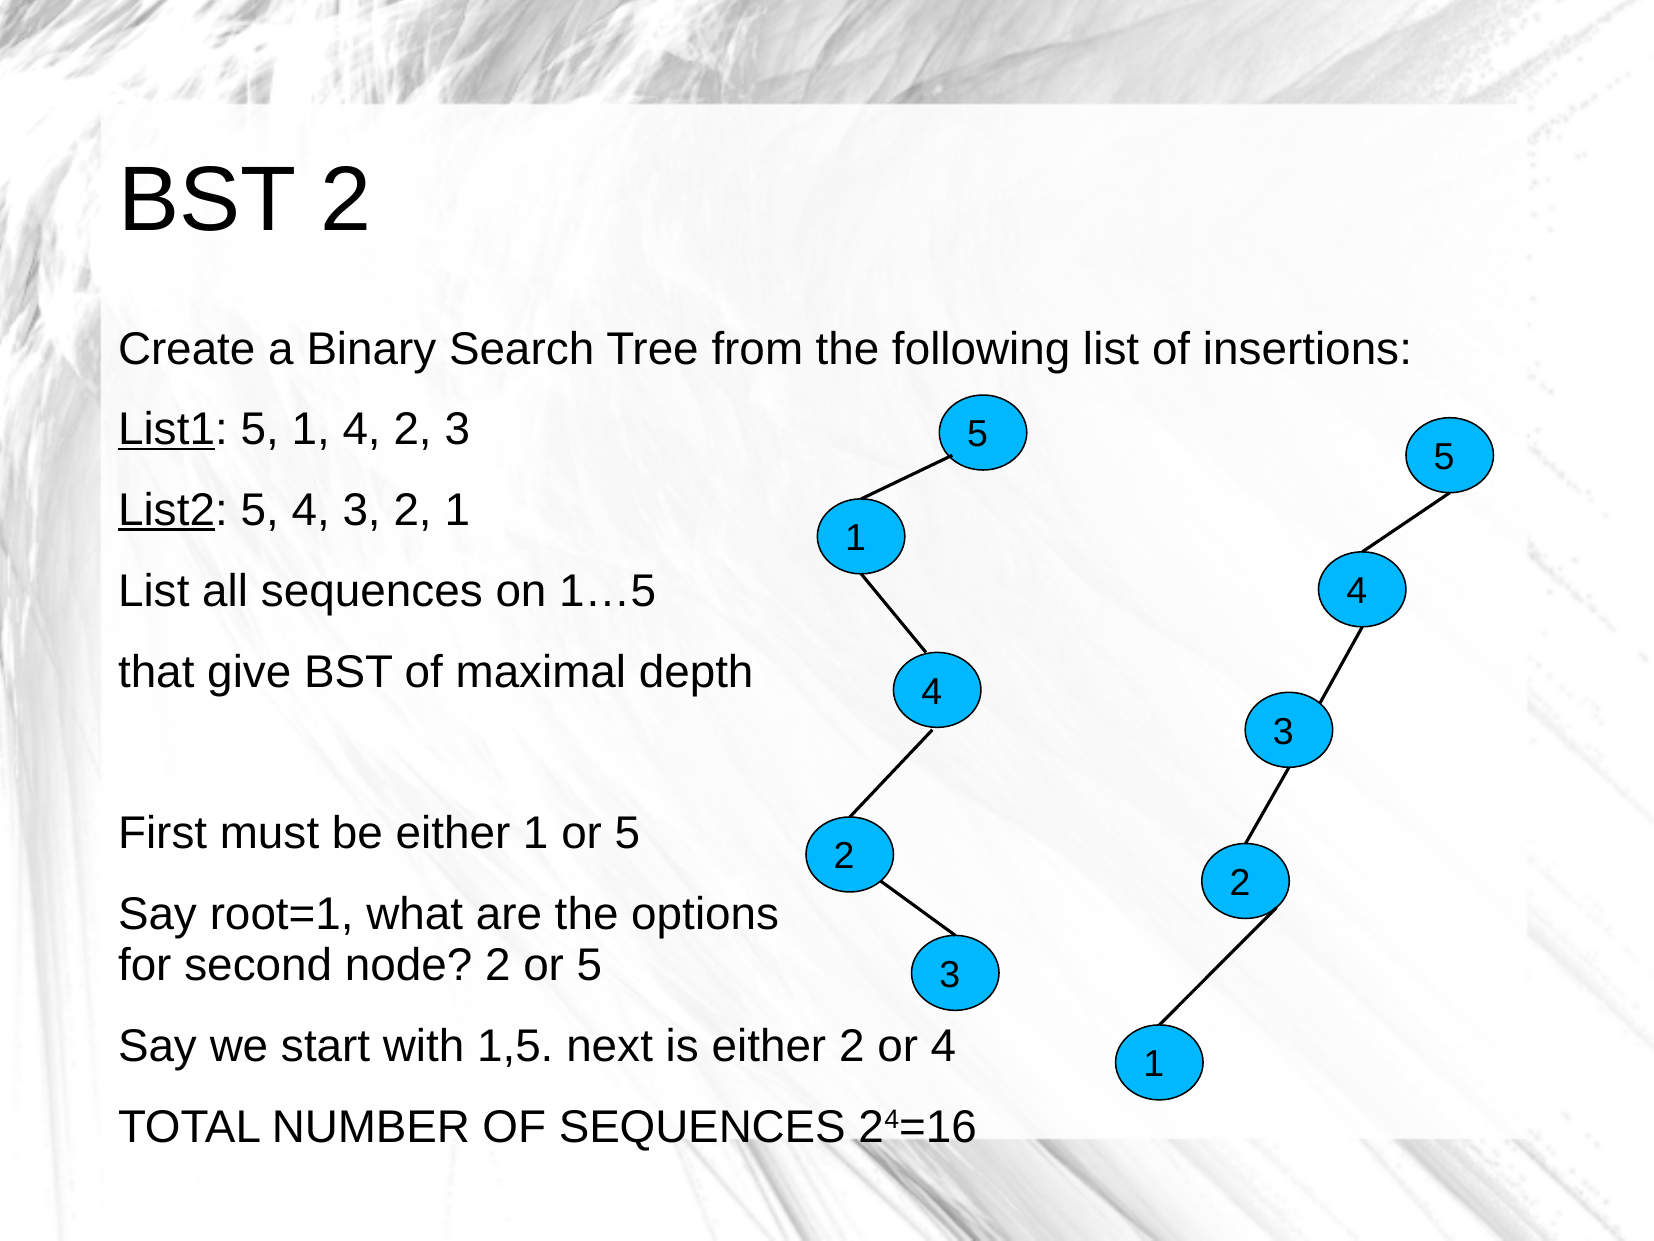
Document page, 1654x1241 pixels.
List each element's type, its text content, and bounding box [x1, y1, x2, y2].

text_box 2 [805, 817, 894, 892]
text_box 1 [1115, 1024, 1204, 1100]
title BST 2 [118, 93, 1506, 299]
list Create a Binary Search Tree from the following list of insertions: List1: 5, 1, 4, 2, 3 List2: 5, 4, 3, 2, 1 List all sequences on 1…5 that give BST of maximal depth First must be either 1 or 5 Say root=1, what are the options for second node? 2 or 5 Say we start with 1,5. next is either 2 or 4 TOTAL NUMBER OF SEQUENCES 24=16 [118, 319, 1571, 1109]
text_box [1245, 767, 1289, 844]
text_box 5 [1405, 417, 1494, 493]
text_box 1 [817, 498, 905, 574]
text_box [880, 880, 956, 936]
text_box 3 [911, 935, 1000, 1011]
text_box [1159, 907, 1277, 1025]
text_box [1319, 626, 1363, 704]
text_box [849, 729, 933, 817]
text_box 4 [893, 652, 981, 728]
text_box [861, 573, 926, 653]
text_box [1362, 492, 1450, 552]
text_box 4 [1318, 551, 1406, 627]
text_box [861, 455, 953, 499]
picture [0, 0, 1654, 1241]
text_box 2 [1201, 843, 1290, 907]
text_box 3 [1245, 692, 1333, 768]
text_box 5 [939, 395, 1027, 471]
